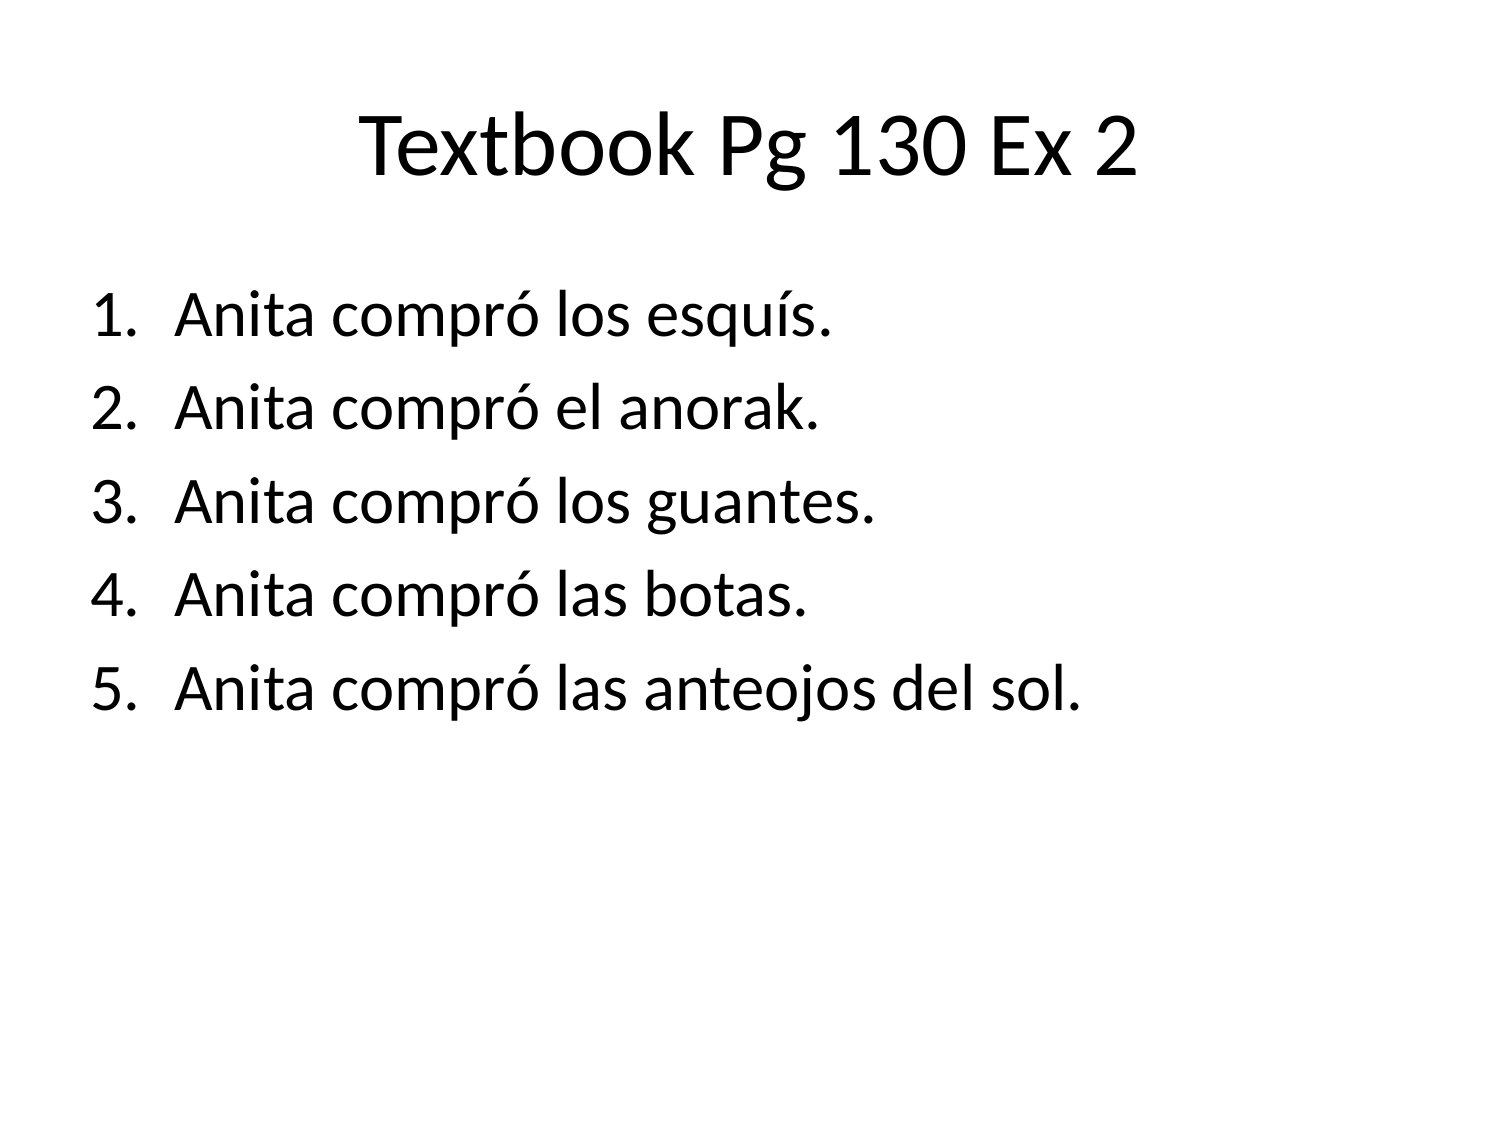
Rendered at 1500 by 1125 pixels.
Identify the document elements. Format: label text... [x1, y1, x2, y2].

title Textbook Pg 130 Ex 2 [75, 45, 1425, 233]
list Anita compró los esquís. Anita compró el anorak. Anita compró los guantes. Anita compró las botas. Anita compró las anteojos del sol. [75, 262, 1425, 1005]
